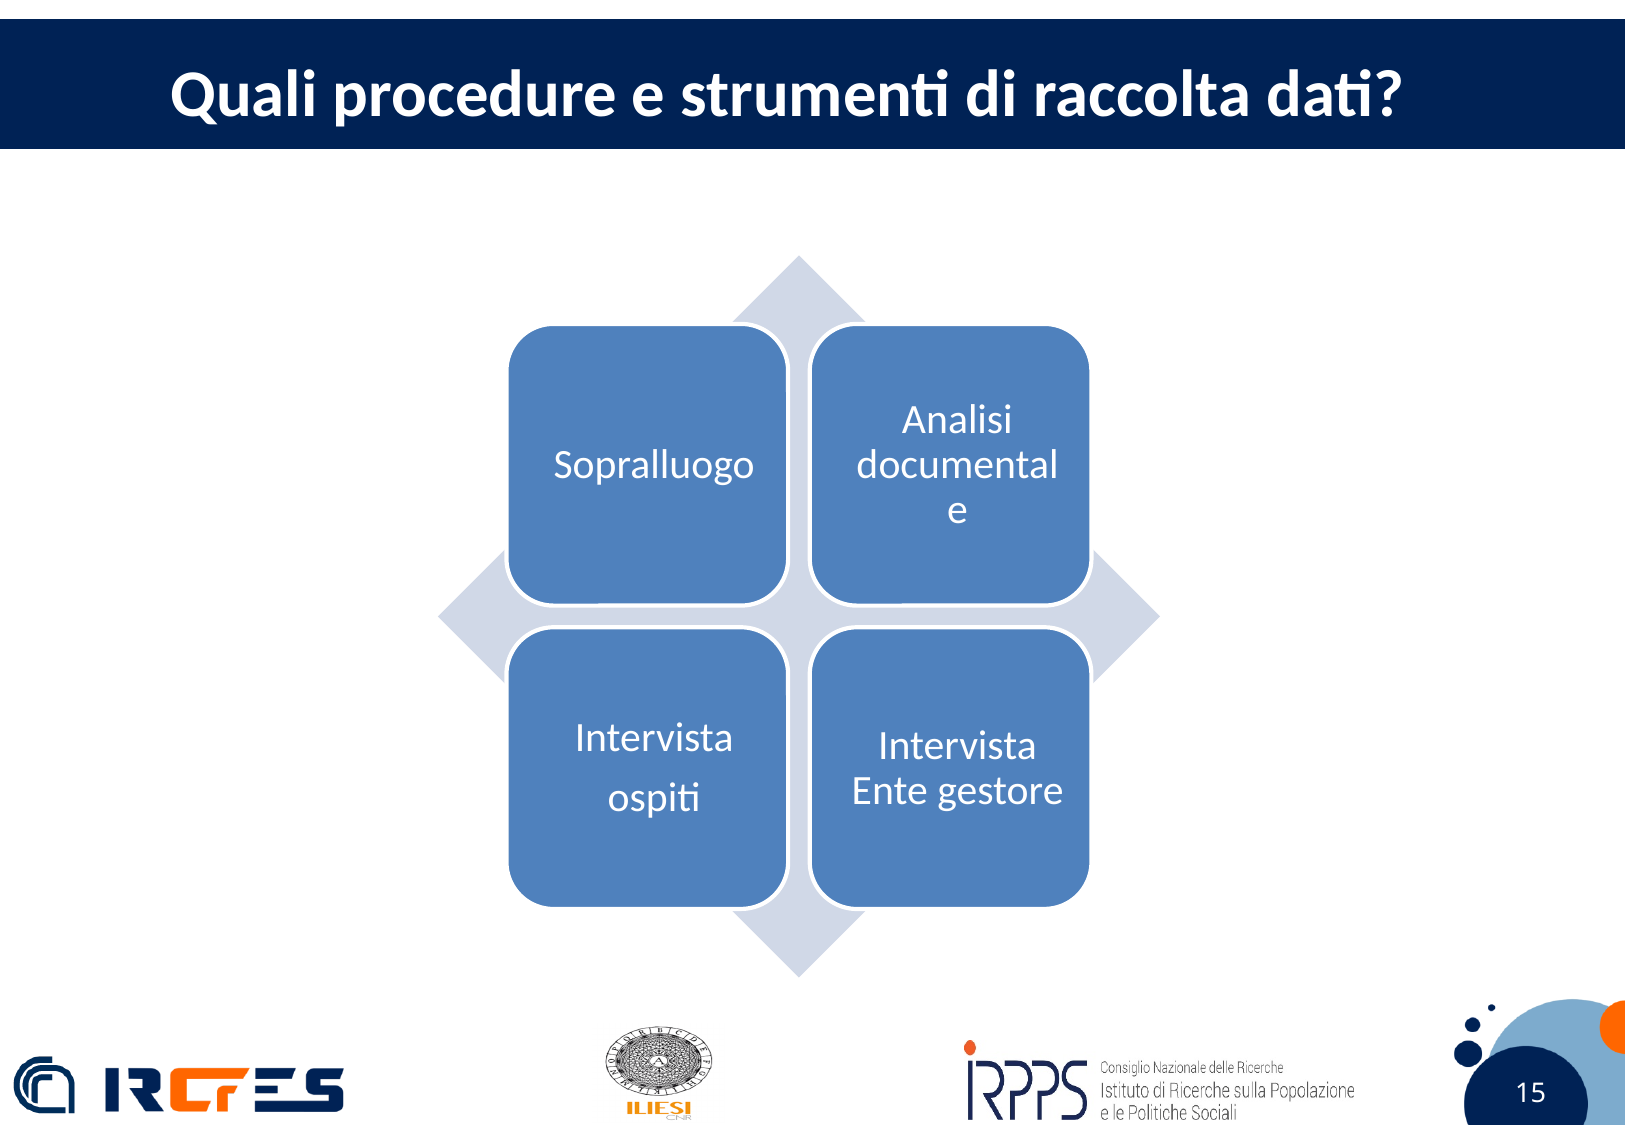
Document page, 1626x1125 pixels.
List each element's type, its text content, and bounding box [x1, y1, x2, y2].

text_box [256, 255, 1341, 978]
picture [592, 1023, 725, 1123]
picture [9, 1051, 82, 1118]
text_box Quali procedure e strumenti di raccolta dati? [0, 42, 1625, 138]
picture [103, 1066, 346, 1112]
picture [964, 1040, 1354, 1120]
picture [1431, 986, 1625, 1125]
